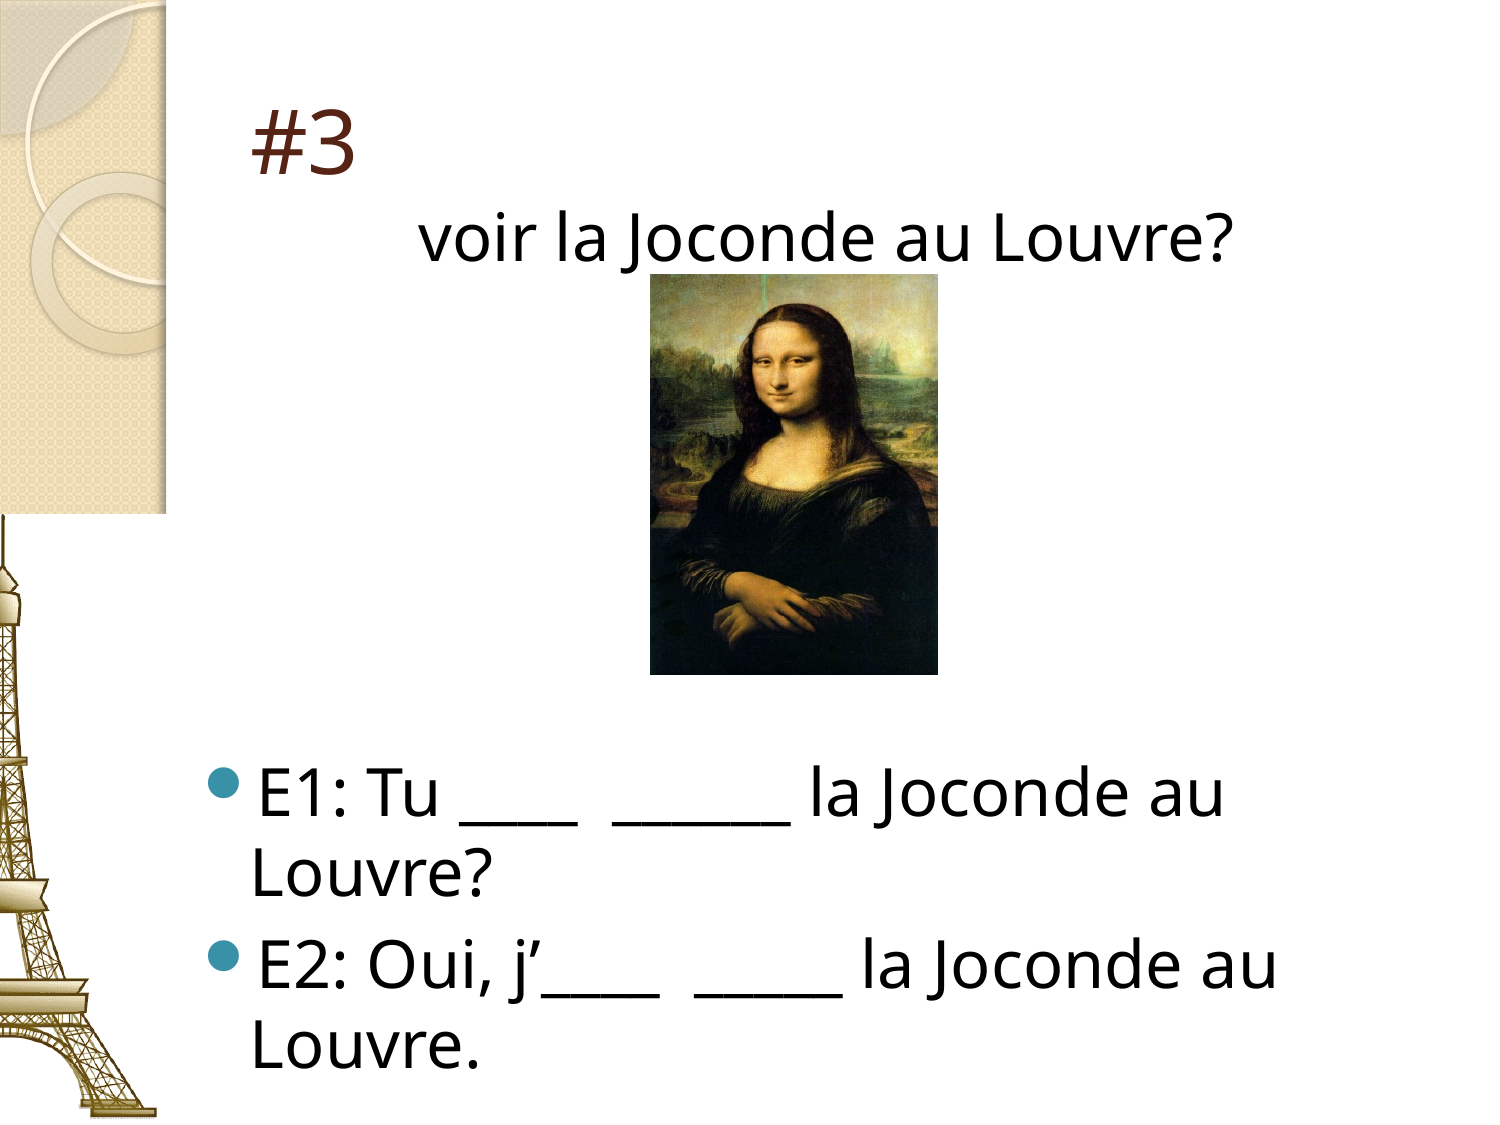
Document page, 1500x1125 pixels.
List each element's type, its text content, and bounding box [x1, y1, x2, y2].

list voir la Joconde au Louvre? E1: Tu ____ ______ la Joconde au Louvre? E2: Oui, j’____ _____ la Joconde au Louvre. [174, 187, 1466, 1025]
picture [649, 274, 938, 676]
title #3 [235, 45, 1466, 187]
picture [0, 514, 167, 1125]
